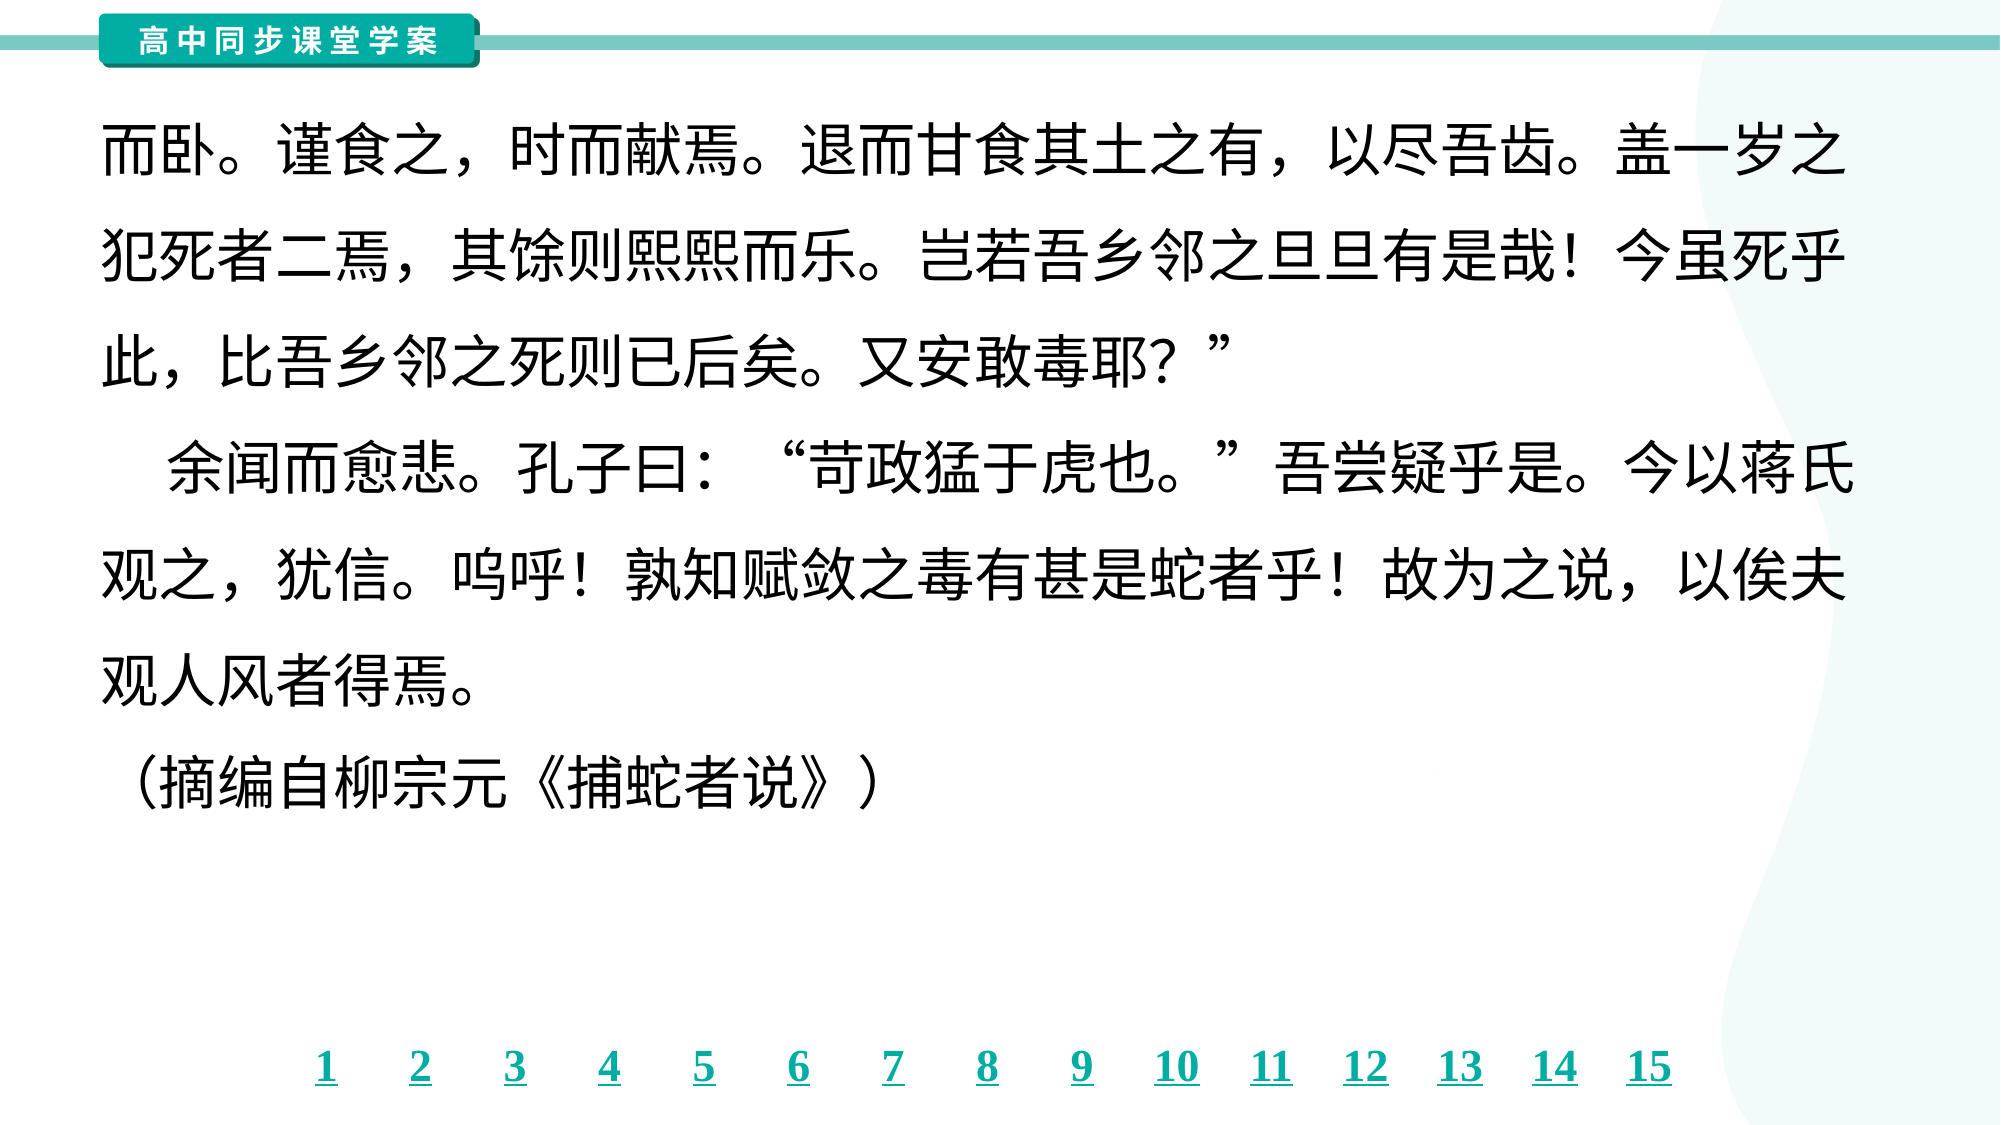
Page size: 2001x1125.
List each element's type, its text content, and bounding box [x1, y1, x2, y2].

text_box 而卧。谨食之，时而献焉。退而甘食其土之有，以尽吾齿。盖一岁之 犯死者二焉，其馀则熙熙而乐。岂若吾乡邻之旦旦有是哉！今虽死乎 此，比吾乡邻之死则已后矣。又安敢毒耶？” 余闻而愈悲。孔子曰：“苛政猛于虎也。”吾尝疑乎是。今以蒋氏 观之，犹信。呜呼！孰知赋敛之毒有甚是蛇者乎！故为之说，以俟夫 观人风者得焉。 （摘编自柳宗元《捕蛇者说》）#1.2.4.1 [100, 76, 1899, 805]
picture [0, 0, 2000, 1125]
